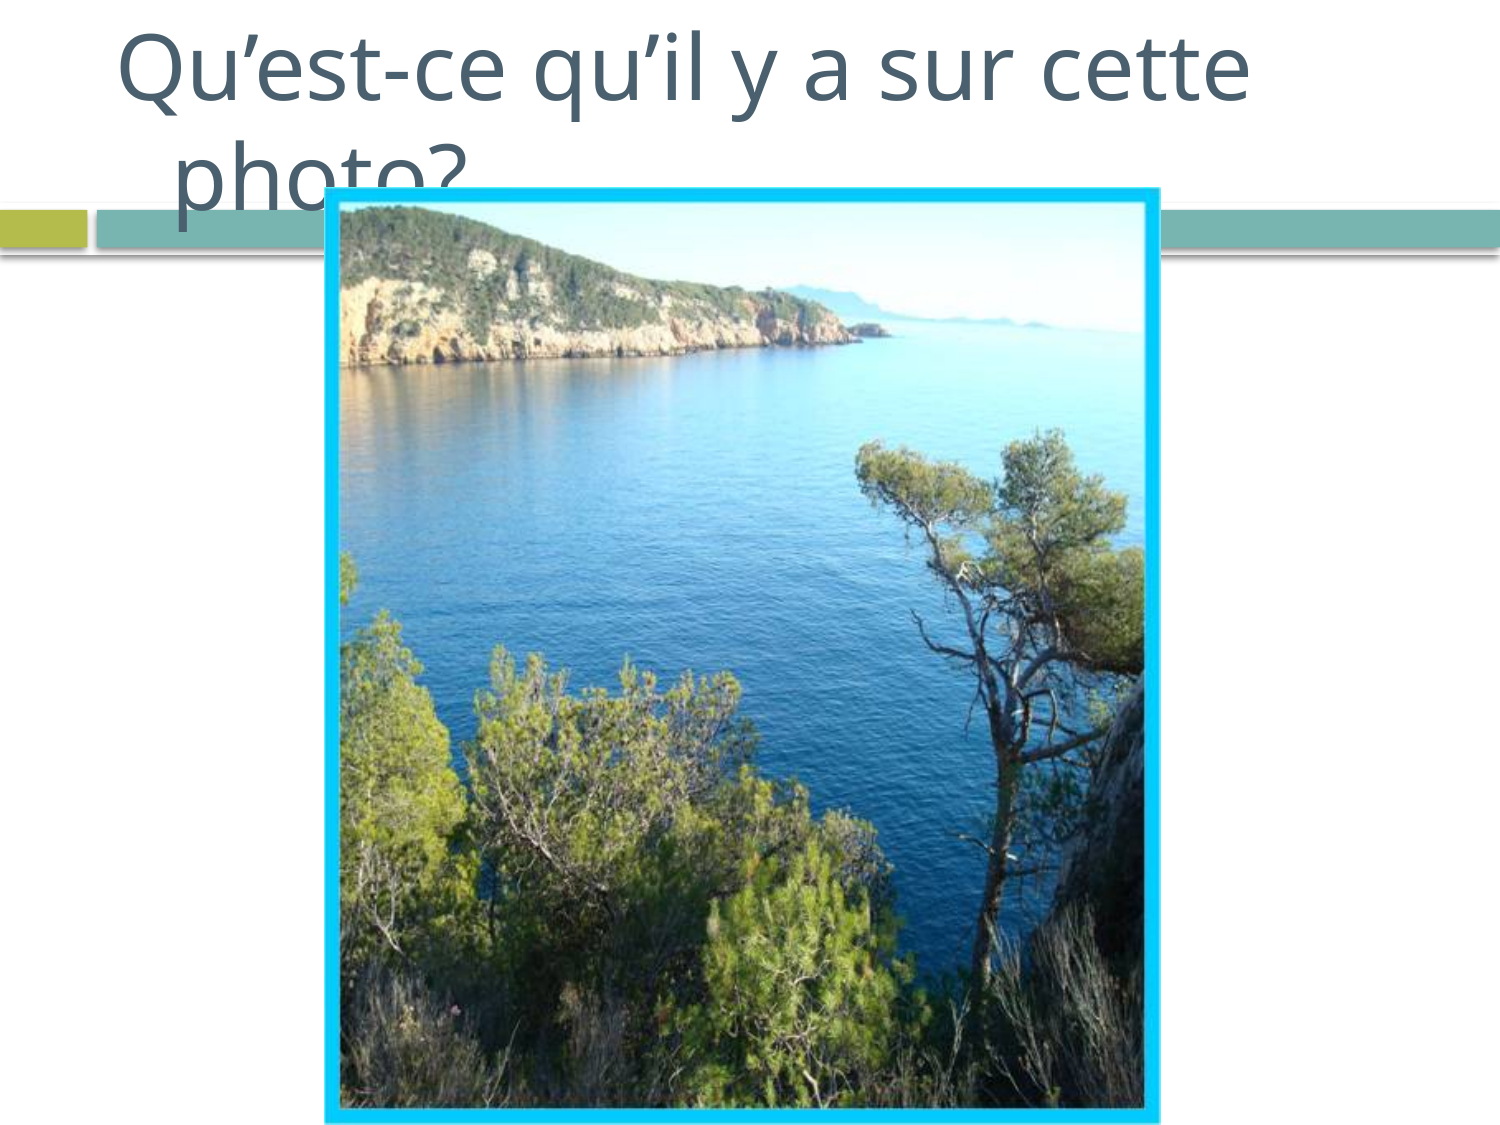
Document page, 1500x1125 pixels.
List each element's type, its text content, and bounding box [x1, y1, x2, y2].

title Qu’est-ce qu’il y a sur cette photo? [100, 37, 1438, 200]
picture [324, 187, 1161, 1125]
